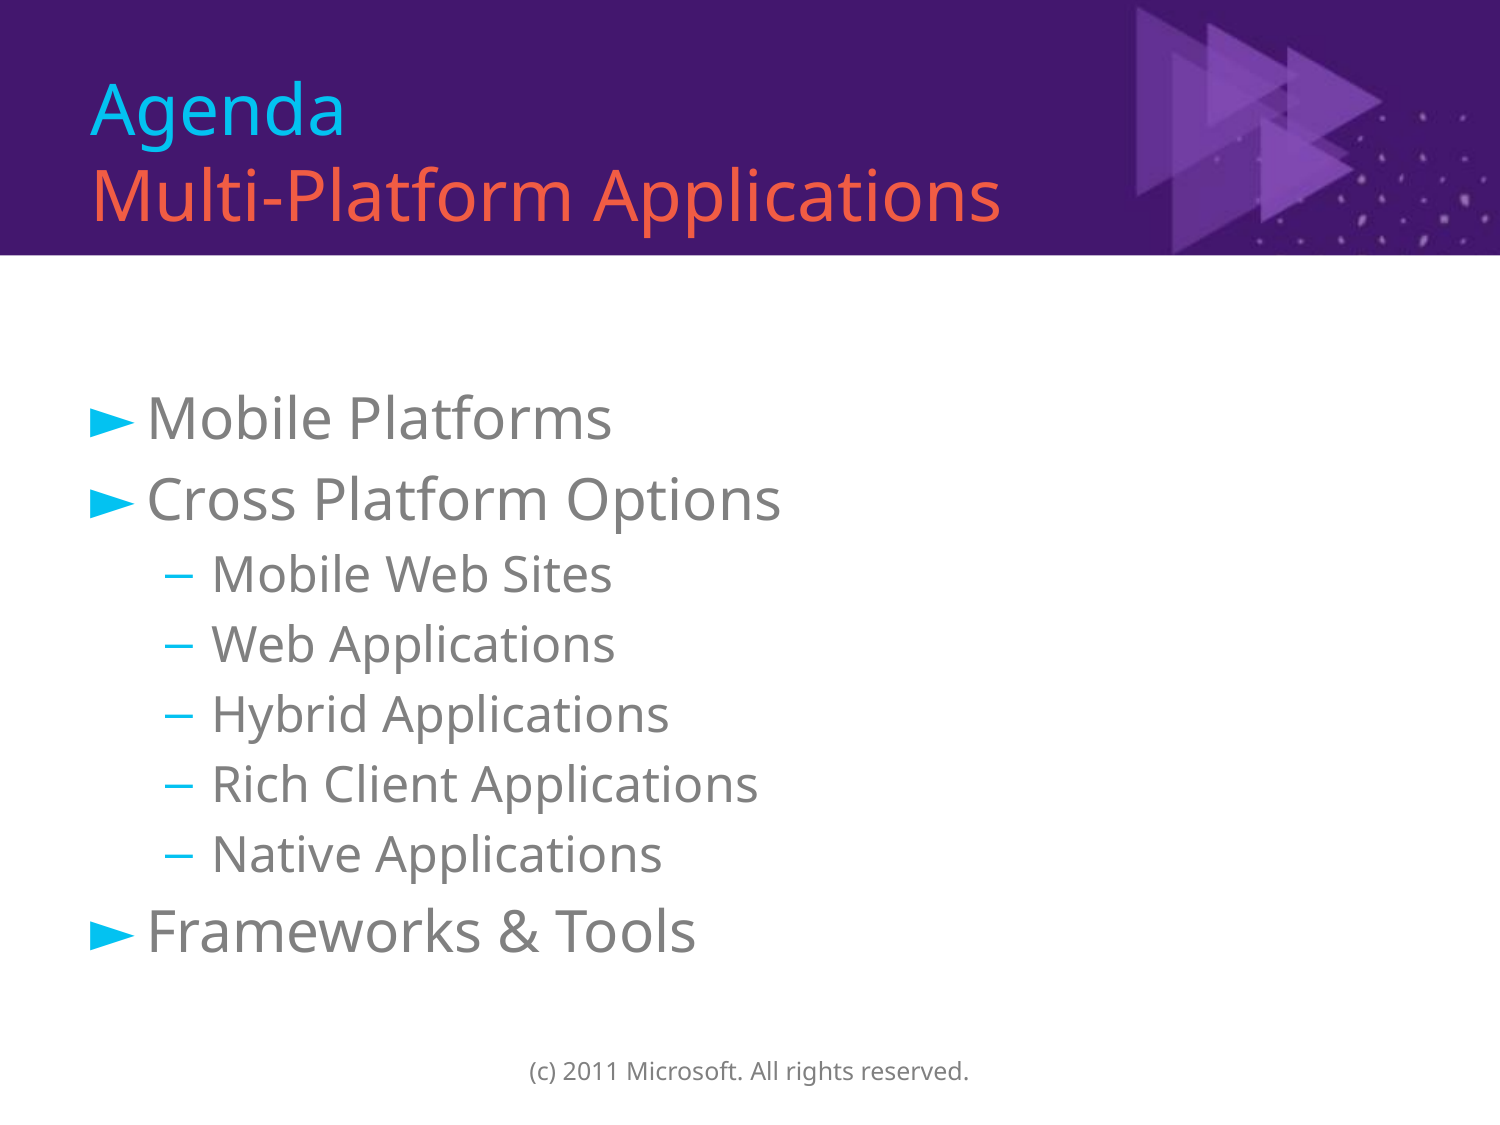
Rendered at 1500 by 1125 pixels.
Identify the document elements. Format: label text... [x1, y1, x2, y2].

list Mobile Platforms Cross Platform Options Mobile Web Sites Web Applications Hybrid Applications Rich Client Applications Native Applications Frameworks & Tools [75, 373, 1425, 1035]
footer (c) 2011 Microsoft. All rights reserved. [512, 1042, 988, 1103]
picture [0, 0, 1500, 255]
title Agenda Multi-Platform Applications [75, 56, 1425, 244]
